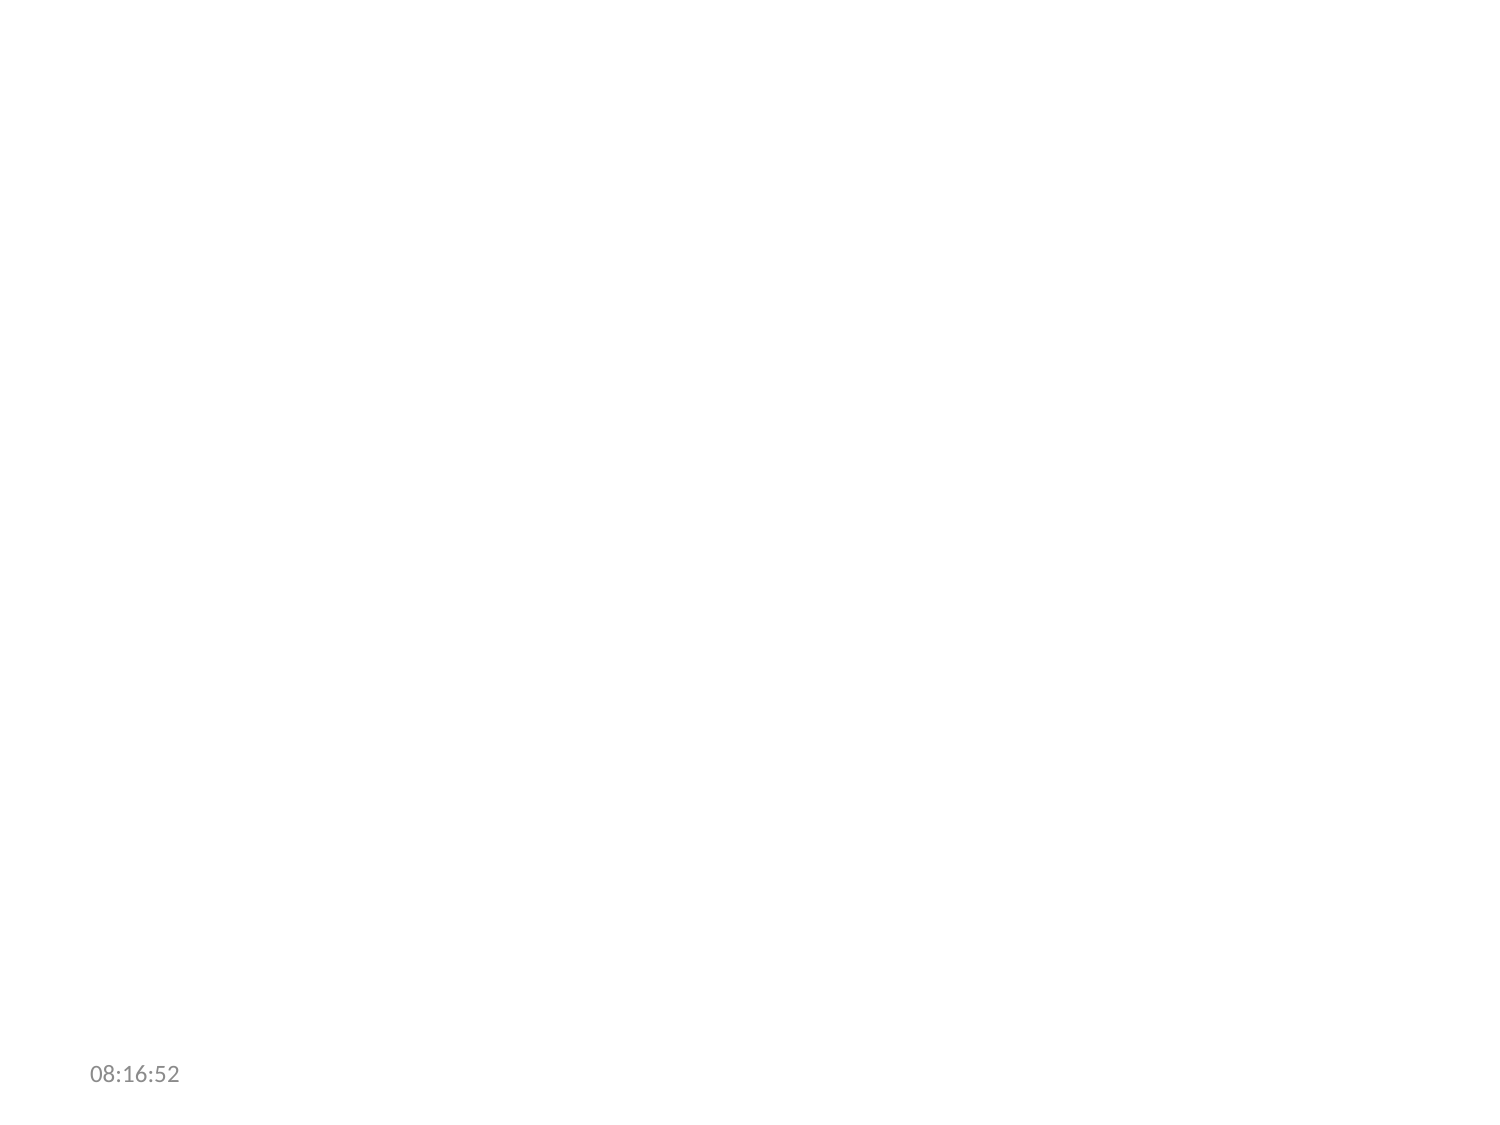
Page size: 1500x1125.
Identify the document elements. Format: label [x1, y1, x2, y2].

slide_number [75, 1042, 425, 1103]
